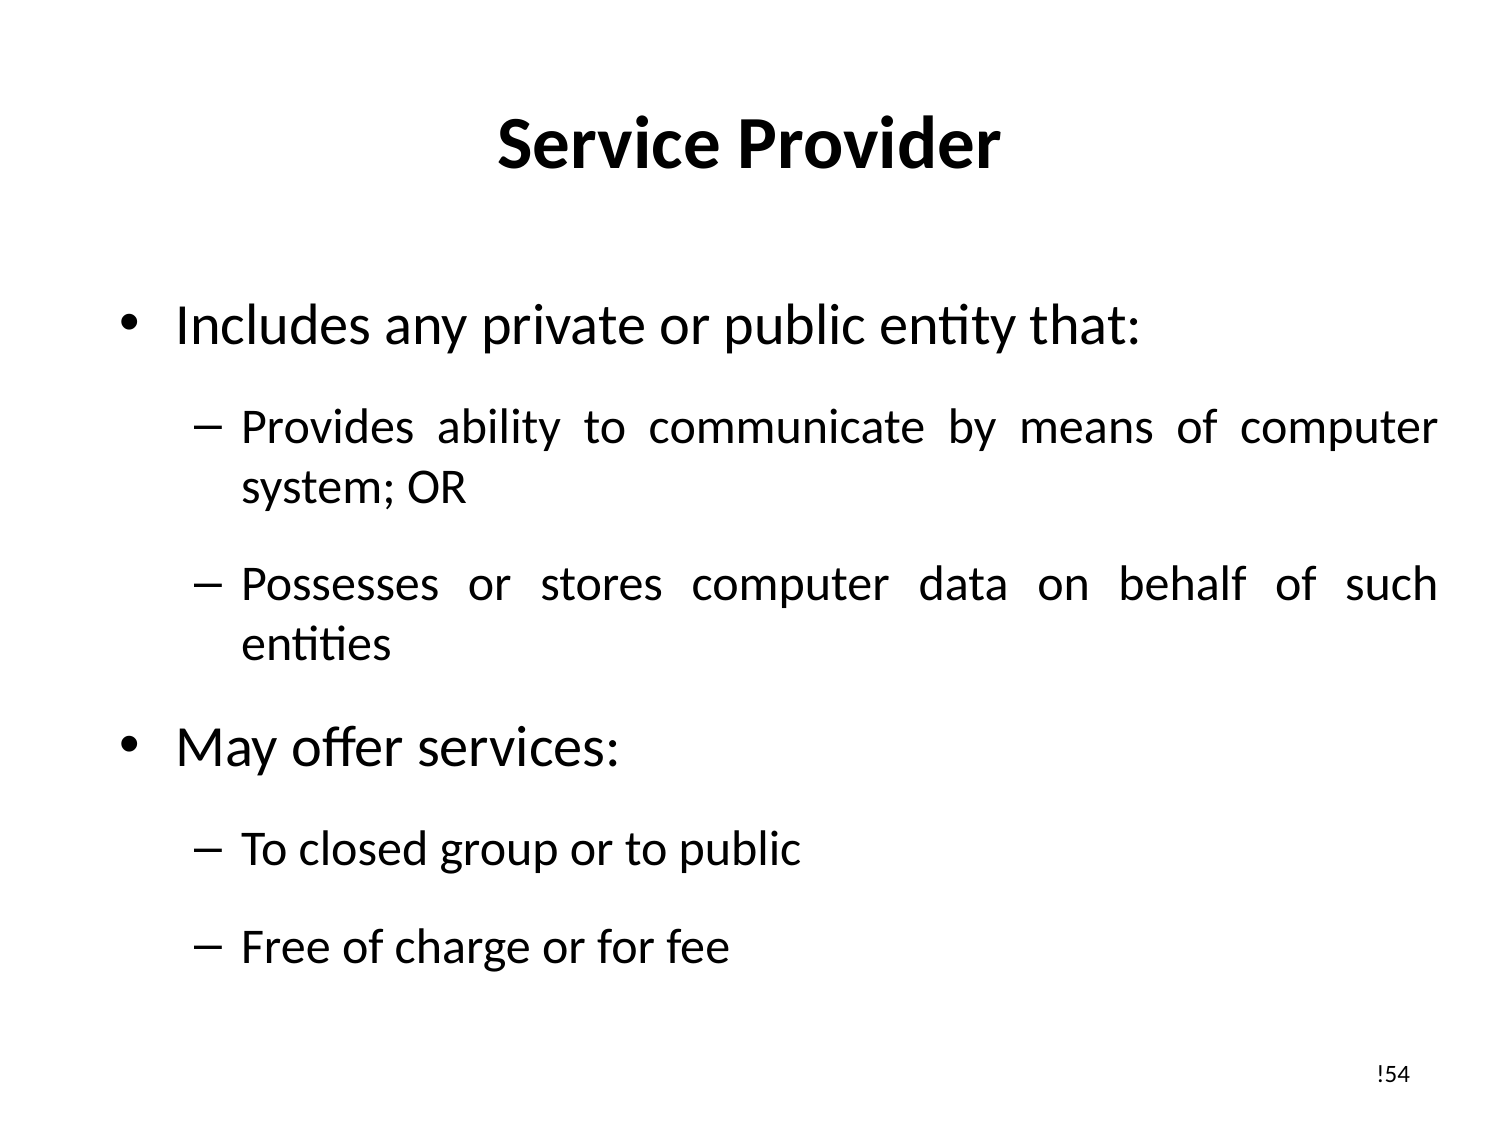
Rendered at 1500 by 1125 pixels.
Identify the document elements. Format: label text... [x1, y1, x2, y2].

slide_number !54 [1074, 1042, 1425, 1103]
list Includes any private or public entity that: Provides ability to communicate by means of computer system; OR Possesses or stores computer data on behalf of such entities May offer services: To closed group or to public Free of charge or for fee [103, 278, 1455, 1022]
title Service Provider [74, 44, 1426, 233]
